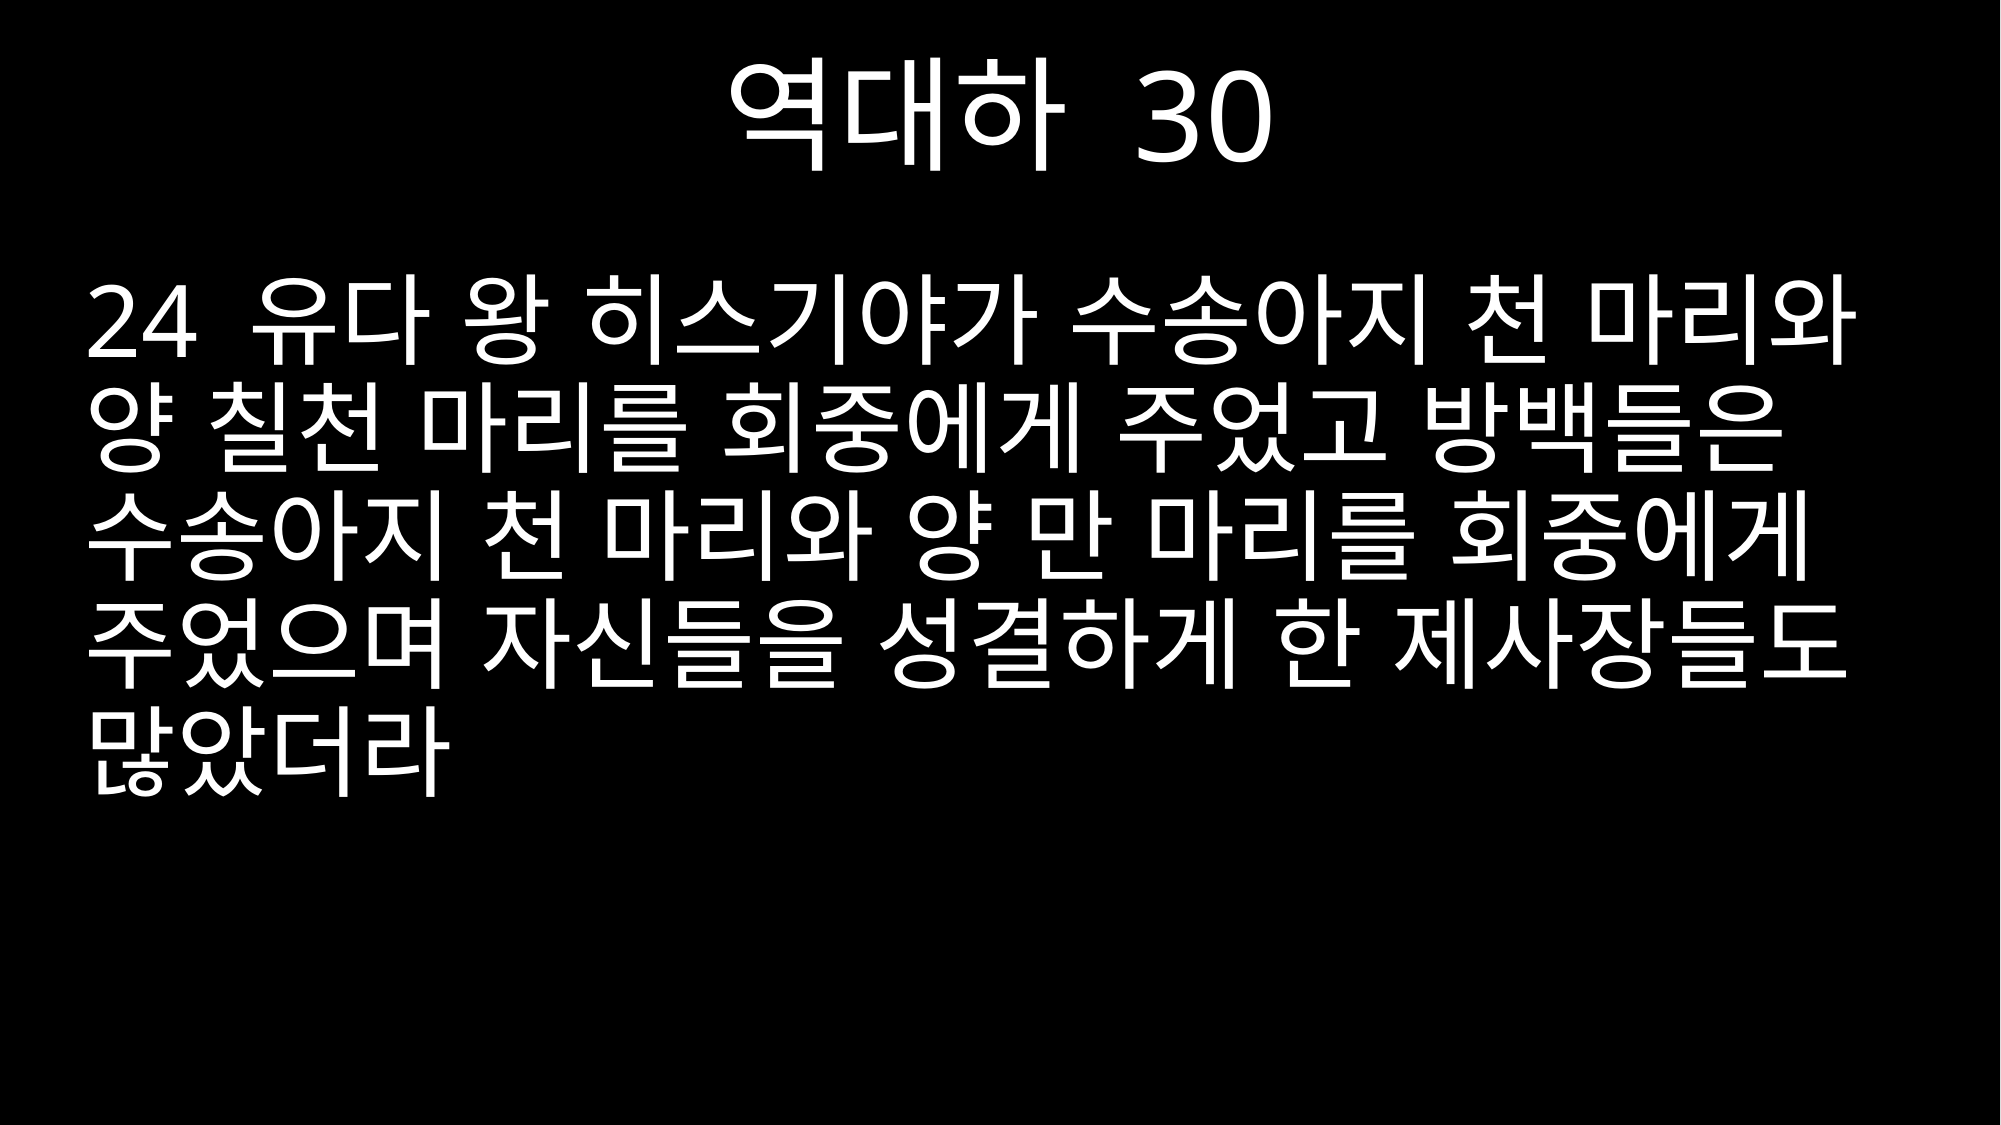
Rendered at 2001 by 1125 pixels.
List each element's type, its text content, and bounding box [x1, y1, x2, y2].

footer 역대하 30 [0, 32, 2000, 192]
list 24 유다 왕 히스기야가 수송아지 천 마리와 양 칠천 마리를 회중에게 주었고 방백들은 수송아지 천 마리와 양 만 마리를 회중에게 주었으며 자신들을 성결하게 한 제사장들도 많았더라 [69, 263, 1953, 423]
picture [0, 0, 2001, 1125]
